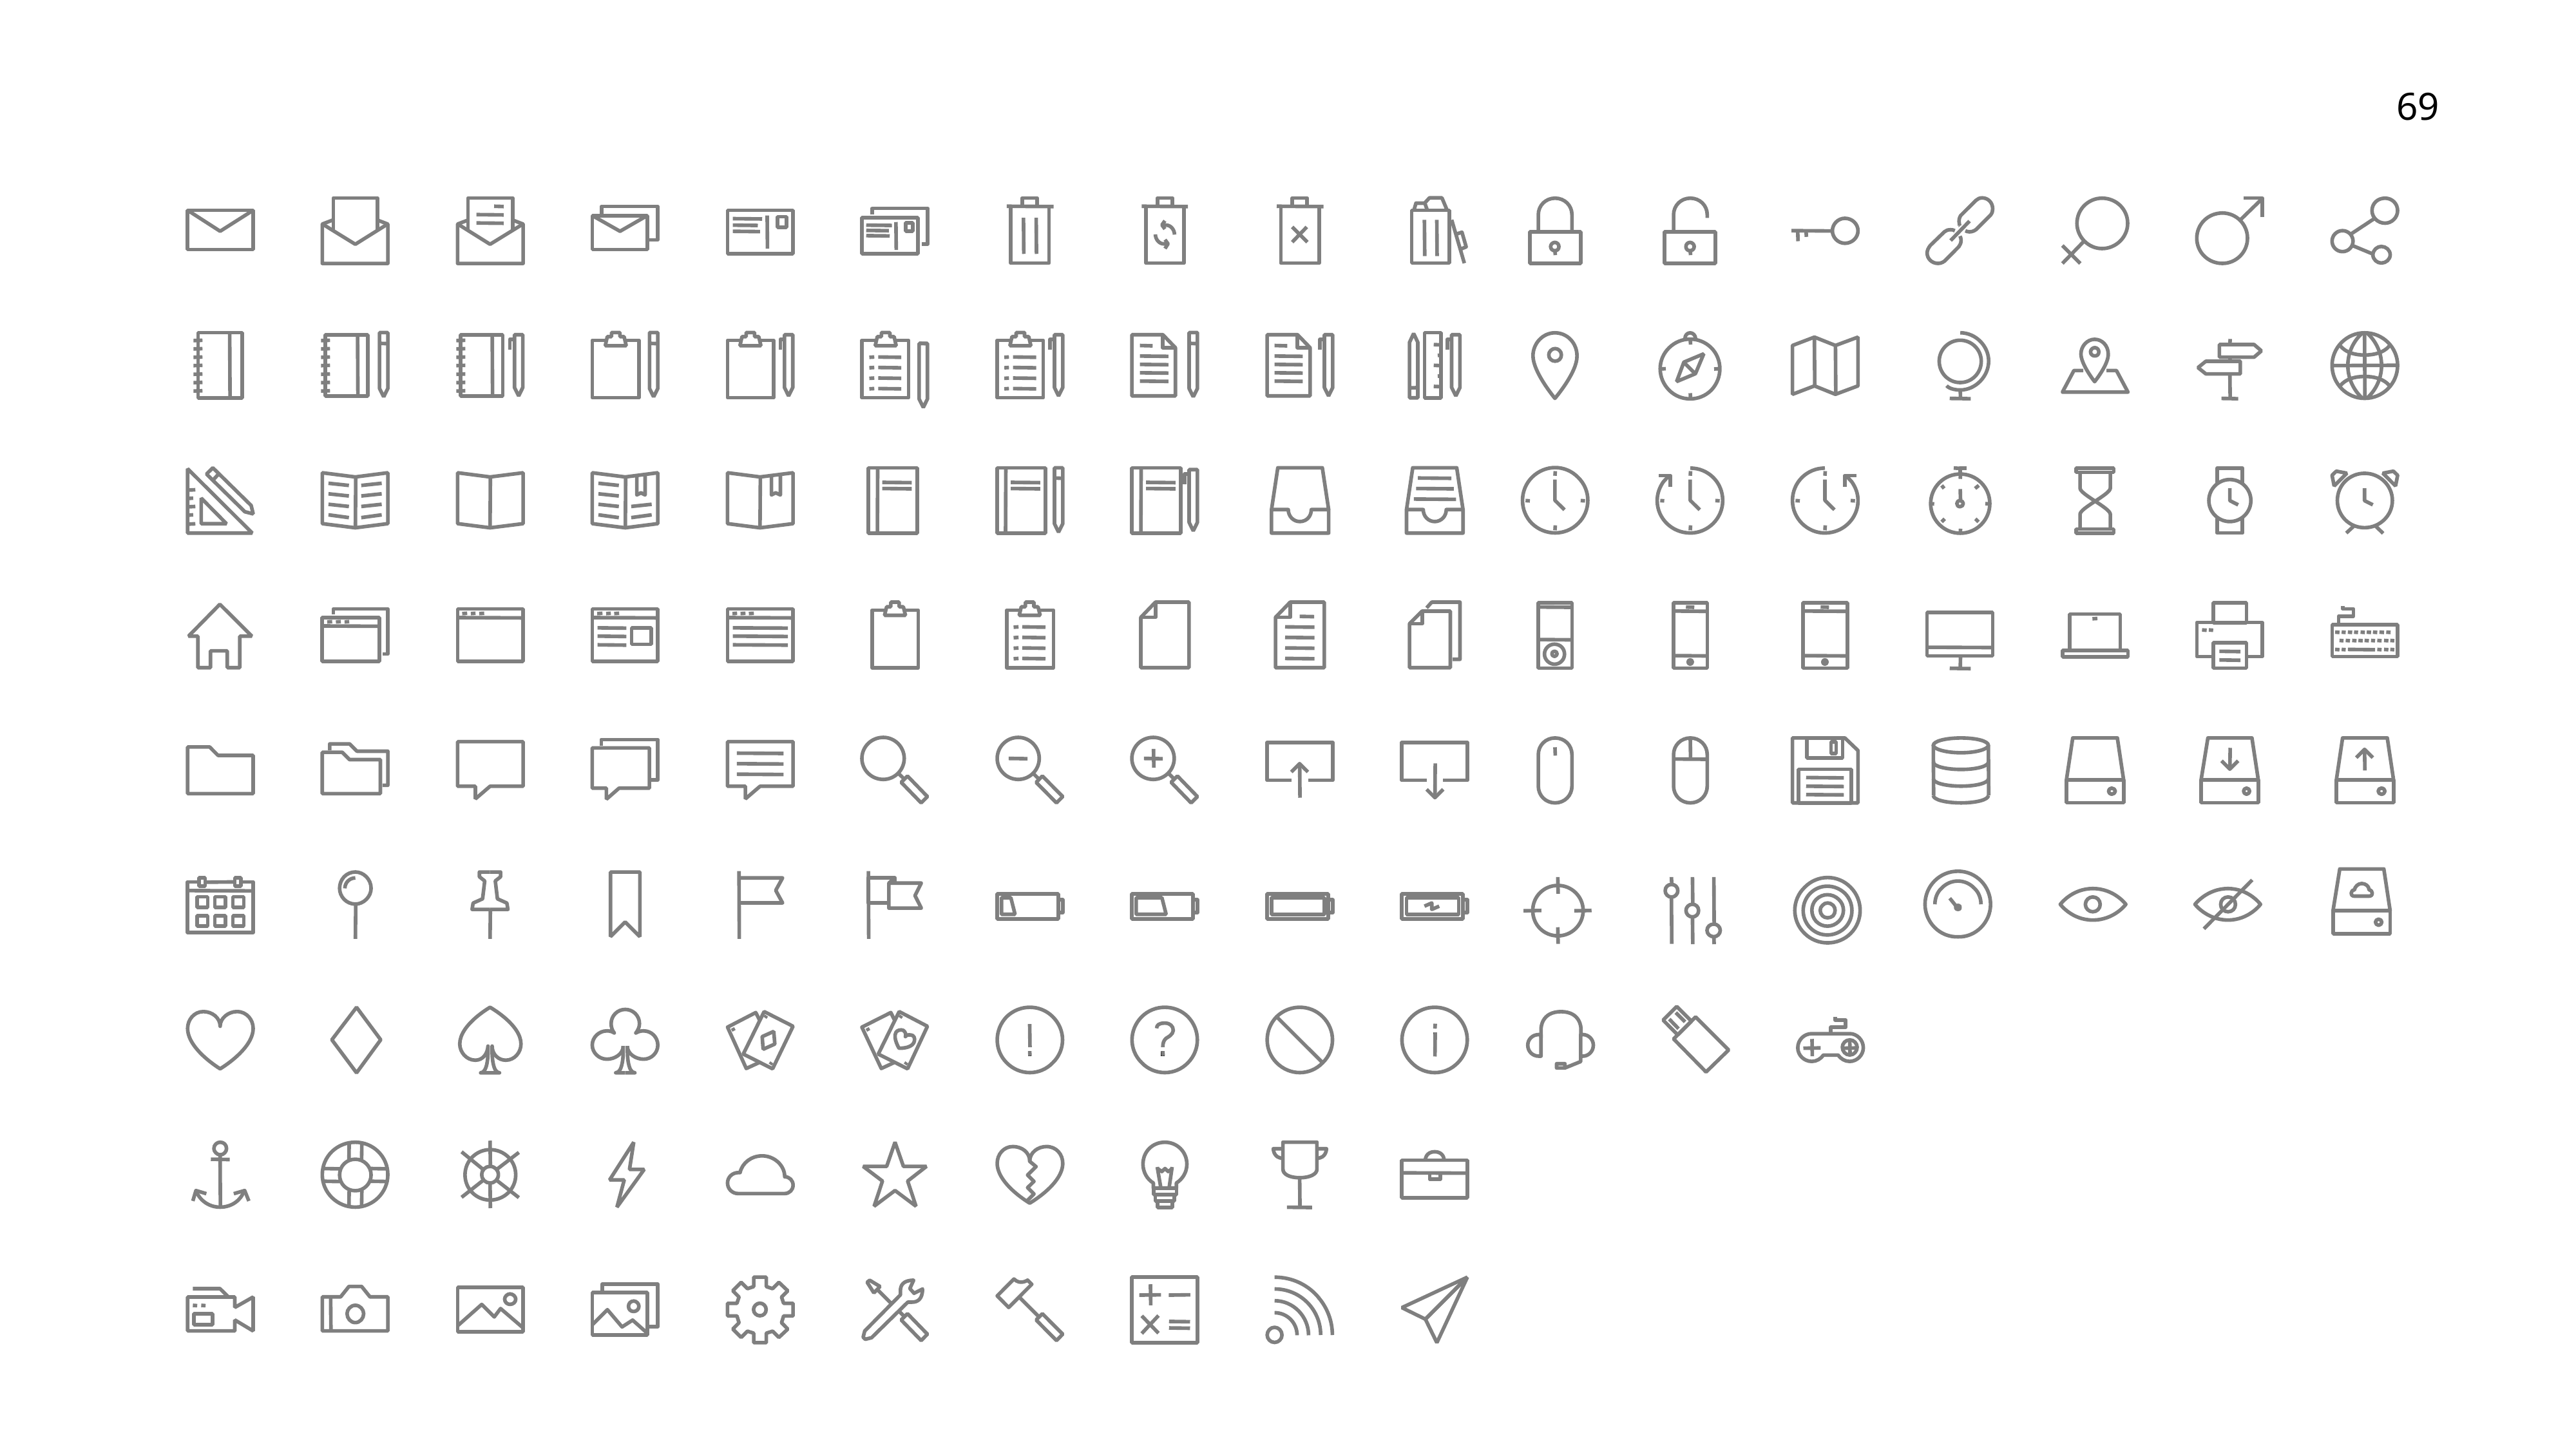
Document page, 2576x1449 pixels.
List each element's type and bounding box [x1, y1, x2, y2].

text_box [215, 915, 225, 927]
text_box [2383, 471, 2398, 486]
text_box [1795, 877, 1860, 943]
text_box [739, 871, 783, 939]
text_box [322, 198, 388, 264]
text_box [2378, 788, 2385, 795]
text_box [1001, 897, 1015, 914]
text_box [1674, 1017, 1729, 1072]
text_box [1189, 332, 1197, 343]
text_box [187, 882, 254, 933]
text_box [2195, 888, 2261, 920]
text_box [2229, 488, 2238, 505]
text_box [1141, 198, 1188, 263]
text_box [1026, 1159, 1036, 1202]
text_box [1019, 601, 1040, 616]
text_box [322, 1296, 330, 1331]
text_box [919, 344, 928, 408]
text_box [872, 610, 919, 668]
text_box [193, 1288, 229, 1297]
text_box [1132, 334, 1176, 396]
text_box [2356, 750, 2364, 758]
text_box [1798, 769, 1852, 803]
text_box [1275, 602, 1324, 668]
text_box [347, 1305, 364, 1323]
text_box [233, 896, 244, 907]
text_box [780, 339, 785, 350]
text_box [2364, 488, 2373, 505]
text_box [2331, 332, 2398, 399]
text_box [592, 1009, 658, 1059]
text_box [1532, 885, 1583, 936]
text_box [1324, 334, 1333, 396]
text_box [1406, 897, 1459, 914]
text_box [187, 210, 254, 250]
text_box [1657, 480, 1690, 533]
text_box [727, 1155, 794, 1194]
text_box [1006, 198, 1054, 263]
text_box [2069, 614, 2121, 650]
text_box [193, 1313, 213, 1325]
text_box [1274, 1300, 1309, 1336]
text_box [339, 872, 372, 904]
text_box [1425, 1151, 1444, 1160]
text_box [592, 1293, 647, 1332]
text_box [322, 1142, 388, 1208]
text_box [1802, 656, 1848, 668]
text_box [592, 473, 658, 528]
text_box [1802, 602, 1848, 656]
text_box [771, 474, 781, 495]
text_box [609, 1142, 645, 1208]
text_box [610, 872, 640, 937]
text_box [1153, 1188, 1177, 1195]
text_box [1267, 1007, 1333, 1073]
text_box [1797, 1034, 1864, 1062]
text_box [2219, 344, 2262, 357]
text_box [472, 872, 490, 910]
text_box [863, 1280, 928, 1341]
text_box [1271, 468, 1329, 510]
text_box [1844, 475, 1857, 488]
text_box [875, 332, 897, 346]
text_box [233, 915, 244, 927]
text_box [2085, 896, 2101, 912]
text_box [592, 340, 639, 398]
text_box [188, 604, 253, 668]
text_box [868, 878, 895, 904]
text_box [1792, 337, 1858, 395]
text_box [215, 896, 225, 907]
text_box [592, 1325, 647, 1335]
text_box [1054, 334, 1063, 396]
text_box [1425, 1277, 1467, 1343]
text_box [2198, 361, 2240, 374]
text_box [727, 210, 794, 254]
text_box [1939, 340, 1981, 383]
text_box [649, 332, 658, 343]
text_box [2220, 896, 2236, 912]
text_box [1132, 1007, 1197, 1073]
text_box [649, 344, 658, 397]
text_box [753, 1303, 767, 1316]
text_box [1927, 198, 1993, 264]
text_box [1931, 474, 1990, 533]
text_box [1527, 1011, 1594, 1068]
text_box [895, 1011, 928, 1069]
text_box [760, 1011, 794, 1069]
text_box [727, 1277, 794, 1343]
text_box [199, 878, 205, 887]
text_box [329, 744, 388, 786]
text_box [1136, 897, 1167, 914]
text_box [1054, 468, 1063, 478]
text_box [1054, 478, 1063, 533]
text_box [2066, 779, 2124, 803]
text_box [457, 1287, 524, 1332]
text_box [1143, 1142, 1187, 1188]
text_box [1822, 659, 1827, 665]
text_box [1275, 602, 1291, 618]
text_box [1658, 475, 1671, 488]
text_box [997, 1007, 1063, 1073]
text_box [1193, 900, 1197, 913]
text_box [1435, 789, 1444, 798]
text_box [727, 609, 794, 662]
text_box [1267, 1327, 1283, 1343]
text_box [2336, 737, 2394, 779]
text_box [1850, 1039, 1858, 1048]
text_box [1933, 795, 1989, 803]
text_box [1141, 602, 1189, 668]
text_box [605, 332, 627, 346]
text_box [1956, 500, 1963, 507]
text_box [1158, 1168, 1173, 1172]
text_box [461, 334, 503, 396]
text_box [1058, 900, 1063, 913]
text_box [727, 741, 794, 799]
text_box [895, 1030, 915, 1048]
text_box [1402, 1277, 1467, 1320]
text_box [1406, 468, 1464, 510]
text_box [197, 896, 208, 907]
text_box [1141, 602, 1156, 618]
text_box [1171, 776, 1197, 803]
text_box [1402, 743, 1467, 781]
text_box [1842, 1048, 1857, 1056]
text_box [322, 752, 381, 794]
text_box [1185, 474, 1189, 485]
text_box [193, 1142, 249, 1208]
text_box [1791, 218, 1858, 243]
text_box [2200, 779, 2258, 803]
text_box [1820, 903, 1835, 918]
text_box [727, 473, 794, 528]
text_box [187, 1011, 254, 1069]
text_box [1676, 354, 1704, 382]
text_box [1320, 339, 1324, 350]
text_box [1933, 737, 1989, 753]
text_box [332, 1007, 381, 1073]
text_box [1132, 468, 1181, 534]
text_box [1660, 339, 1720, 399]
text_box [727, 1012, 760, 1069]
text_box [1036, 776, 1063, 803]
text_box [1009, 332, 1031, 346]
text_box [1297, 334, 1310, 348]
text_box [1402, 1007, 1467, 1073]
text_box [325, 334, 368, 396]
text_box [592, 609, 658, 662]
text_box [1927, 648, 1993, 656]
text_box [1274, 1312, 1297, 1336]
text_box [997, 340, 1044, 398]
text_box [1319, 1298, 1333, 1336]
text_box [1663, 1006, 1692, 1035]
text_box [997, 1279, 1032, 1308]
text_box [1409, 611, 1451, 668]
text_box [379, 332, 388, 343]
text_box [2062, 198, 2128, 264]
text_box [1271, 897, 1324, 914]
text_box [1792, 737, 1858, 803]
text_box [997, 737, 1040, 780]
text_box [1132, 893, 1194, 920]
text_box [1447, 339, 1452, 350]
text_box [2217, 518, 2243, 533]
text_box [1451, 334, 1460, 396]
text_box [2365, 749, 2373, 758]
text_box [2332, 198, 2398, 263]
text_box [322, 617, 380, 662]
text_box [2336, 779, 2394, 803]
text_box [1424, 332, 1442, 399]
text_box [206, 468, 254, 514]
text_box [1792, 468, 1825, 533]
text_box [1156, 1023, 1174, 1048]
text_box [628, 1301, 639, 1312]
text_box [1934, 881, 1981, 905]
text_box [1522, 468, 1588, 533]
text_box [1684, 332, 1696, 339]
text_box [1934, 762, 1988, 770]
text_box [1409, 611, 1422, 624]
text_box [1189, 469, 1197, 531]
text_box [333, 609, 388, 654]
text_box [187, 746, 254, 794]
text_box [1036, 1313, 1063, 1341]
text_box [2209, 483, 2251, 518]
text_box [2217, 468, 2243, 483]
text_box [901, 776, 928, 803]
text_box [636, 474, 645, 495]
text_box [331, 1286, 388, 1331]
text_box [1674, 602, 1708, 668]
text_box [592, 748, 650, 800]
text_box [1132, 737, 1174, 780]
text_box [1934, 779, 1989, 786]
text_box [187, 468, 253, 533]
text_box [1463, 900, 1467, 913]
text_box [592, 1309, 647, 1334]
text_box [1267, 334, 1310, 396]
text_box [1674, 737, 1708, 803]
text_box [457, 741, 524, 799]
text_box [457, 198, 524, 264]
text_box [490, 872, 508, 910]
text_box [1267, 743, 1333, 781]
text_box [615, 1049, 625, 1073]
text_box [1946, 332, 1989, 390]
text_box [514, 334, 523, 396]
text_box [1274, 1277, 1319, 1298]
text_box [1328, 900, 1333, 913]
text_box [198, 332, 242, 399]
text_box [1538, 602, 1572, 668]
text_box [1554, 479, 1565, 510]
text_box [1406, 509, 1464, 533]
text_box [1803, 886, 1852, 935]
text_box [197, 915, 208, 927]
text_box [457, 609, 524, 662]
text_box [863, 1142, 927, 1207]
text_box [1132, 1277, 1197, 1343]
text_box [457, 473, 524, 528]
text_box [234, 878, 242, 887]
text_box [1317, 1148, 1327, 1159]
text_box [201, 498, 227, 524]
text_box [739, 332, 761, 346]
text_box [862, 340, 909, 398]
text_box [602, 1284, 658, 1327]
text_box [1665, 876, 1721, 945]
text_box [868, 468, 917, 534]
text_box [1267, 893, 1329, 920]
text_box [1825, 480, 1858, 533]
text_box [2213, 602, 2247, 622]
text_box [2338, 605, 2354, 625]
text_box [2337, 473, 2392, 528]
text_box [2197, 198, 2263, 264]
text_box [1665, 198, 1715, 264]
text_box [2060, 888, 2126, 920]
text_box [1006, 610, 1054, 668]
text_box [1807, 737, 1843, 759]
text_box [187, 1296, 254, 1331]
text_box [379, 344, 388, 397]
text_box [2332, 624, 2398, 657]
text_box [2221, 761, 2229, 769]
text_box [2332, 471, 2347, 486]
text_box [1424, 903, 1440, 910]
text_box [1271, 509, 1329, 533]
text_box [2213, 642, 2247, 668]
text_box [631, 627, 652, 645]
text_box [1426, 789, 1435, 798]
text_box [1189, 344, 1197, 397]
text_box [2075, 468, 2114, 534]
text_box [884, 601, 906, 616]
text_box [592, 206, 658, 250]
text_box [1273, 1148, 1283, 1159]
text_box [2333, 869, 2390, 934]
text_box [1429, 1173, 1440, 1180]
text_box [727, 340, 774, 398]
text_box [1163, 334, 1176, 348]
text_box [1050, 339, 1054, 350]
text_box [464, 1150, 516, 1200]
text_box [1402, 1160, 1467, 1173]
text_box [1532, 332, 1578, 399]
text_box [1283, 1142, 1317, 1178]
text_box [1409, 333, 1418, 398]
text_box [1274, 1289, 1321, 1336]
text_box [861, 208, 928, 254]
text_box [2062, 650, 2128, 657]
text_box [1831, 742, 1837, 753]
text_box [1842, 1039, 1849, 1048]
text_box [1158, 1200, 1173, 1208]
text_box [1831, 1017, 1846, 1034]
text_box [1688, 659, 1693, 665]
text_box [862, 1012, 895, 1069]
text_box [459, 1007, 521, 1073]
text_box [1411, 198, 1467, 263]
text_box [2108, 788, 2115, 795]
text_box [1426, 601, 1460, 659]
text_box [601, 739, 658, 781]
text_box [862, 737, 904, 780]
text_box [1402, 1173, 1467, 1198]
text_box [1955, 905, 1960, 910]
text_box [345, 878, 356, 889]
text_box [1925, 871, 1991, 937]
text_box [762, 1031, 775, 1050]
text_box [1277, 198, 1324, 263]
text_box [1811, 895, 1844, 927]
text_box [997, 893, 1059, 920]
text_box [1402, 893, 1464, 920]
text_box [2062, 339, 2128, 393]
text_box [2243, 788, 2250, 795]
text_box [1155, 1195, 1174, 1201]
text_box [2201, 737, 2258, 779]
text_box [1538, 737, 1572, 803]
text_box [1960, 468, 1967, 474]
text_box [625, 1046, 635, 1073]
text_box [1690, 468, 1723, 533]
text_box [510, 339, 515, 350]
text_box [1544, 644, 1565, 665]
text_box [888, 883, 922, 909]
text_box [2197, 622, 2263, 657]
text_box [997, 468, 1045, 534]
text_box [1825, 479, 1834, 509]
text_box [2066, 737, 2124, 779]
text_box [322, 473, 388, 528]
text_box [1927, 612, 1993, 647]
text_box [1530, 198, 1581, 264]
text_box [2230, 761, 2238, 769]
text_box [997, 1146, 1063, 1204]
text_box [784, 334, 793, 396]
text_box [1552, 651, 1558, 657]
